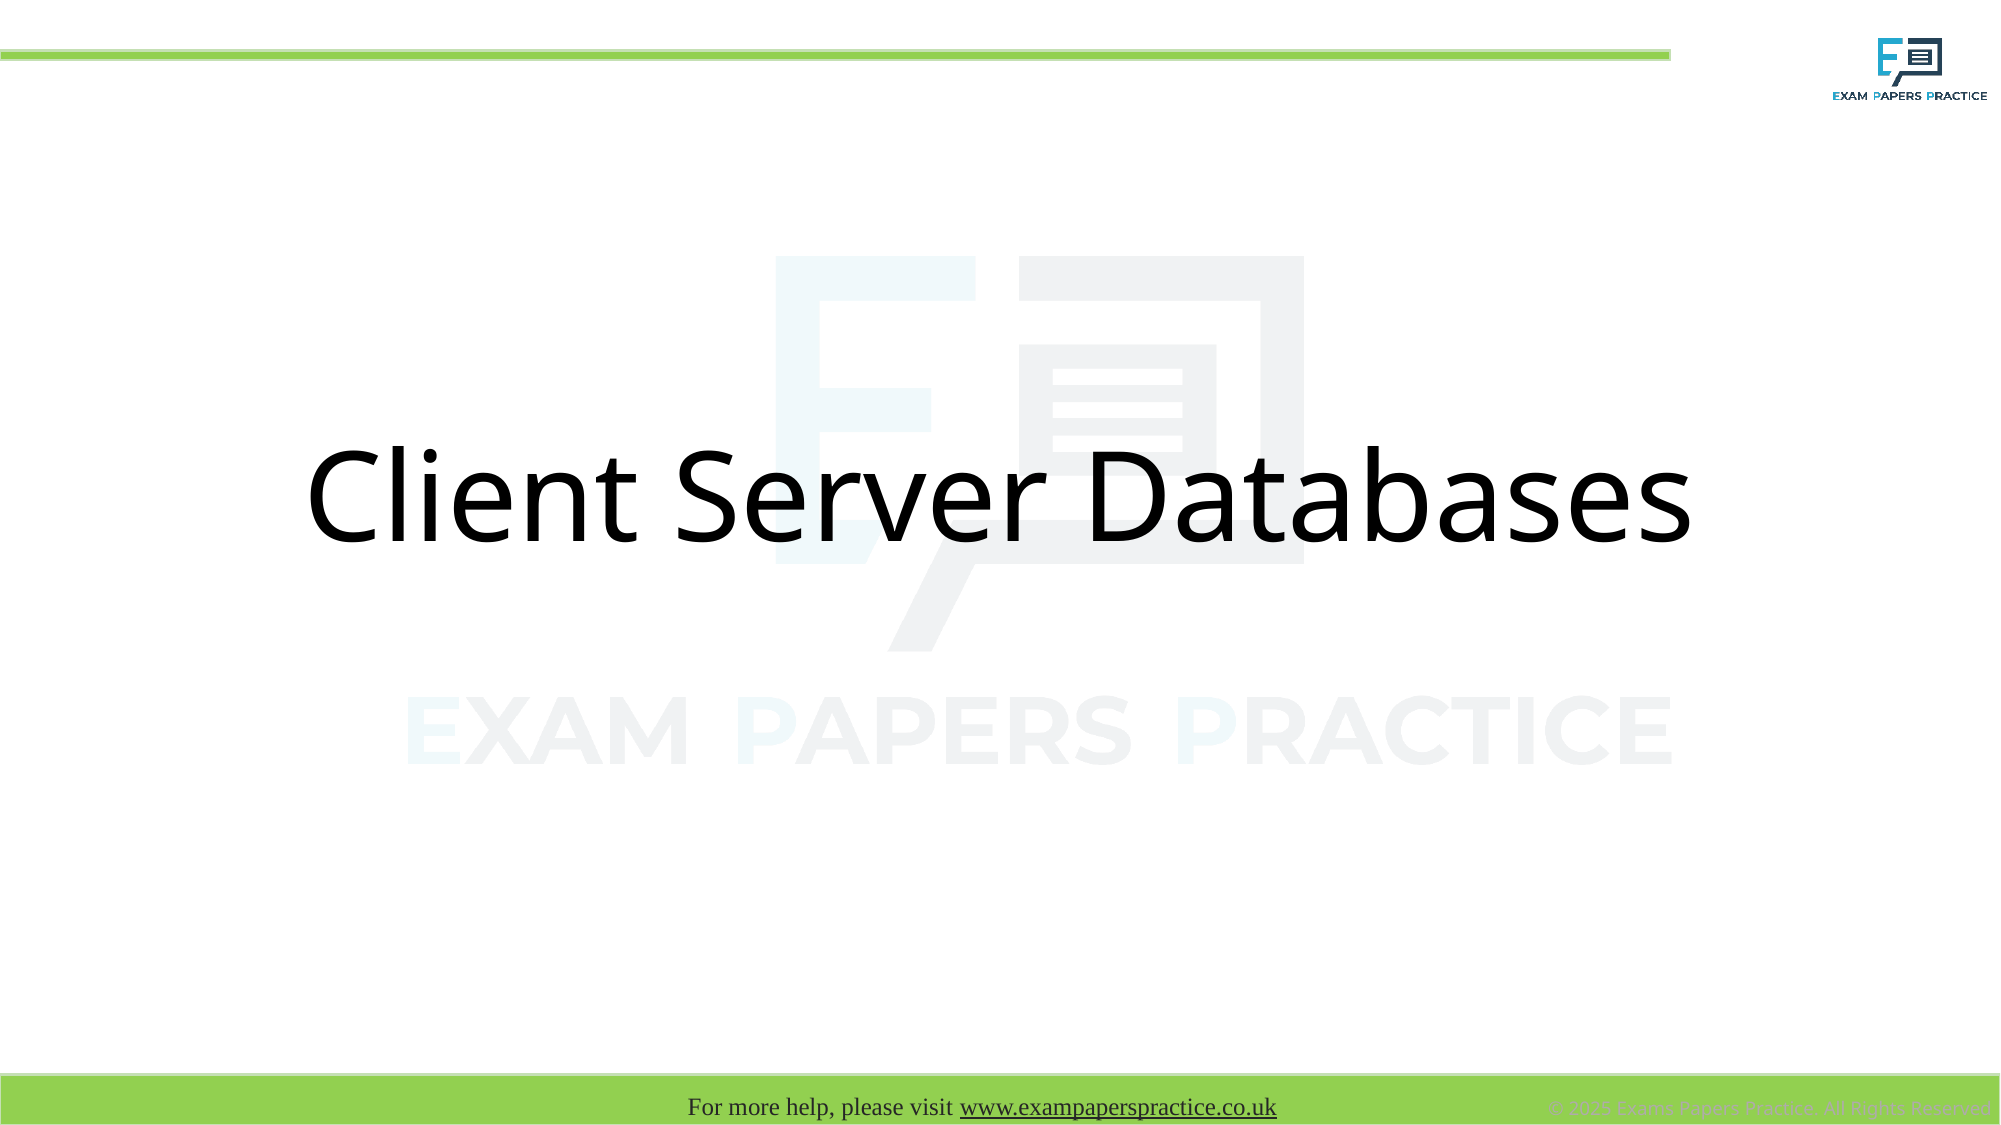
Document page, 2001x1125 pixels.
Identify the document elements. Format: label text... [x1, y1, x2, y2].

title Client Server Databases [249, 184, 1750, 576]
